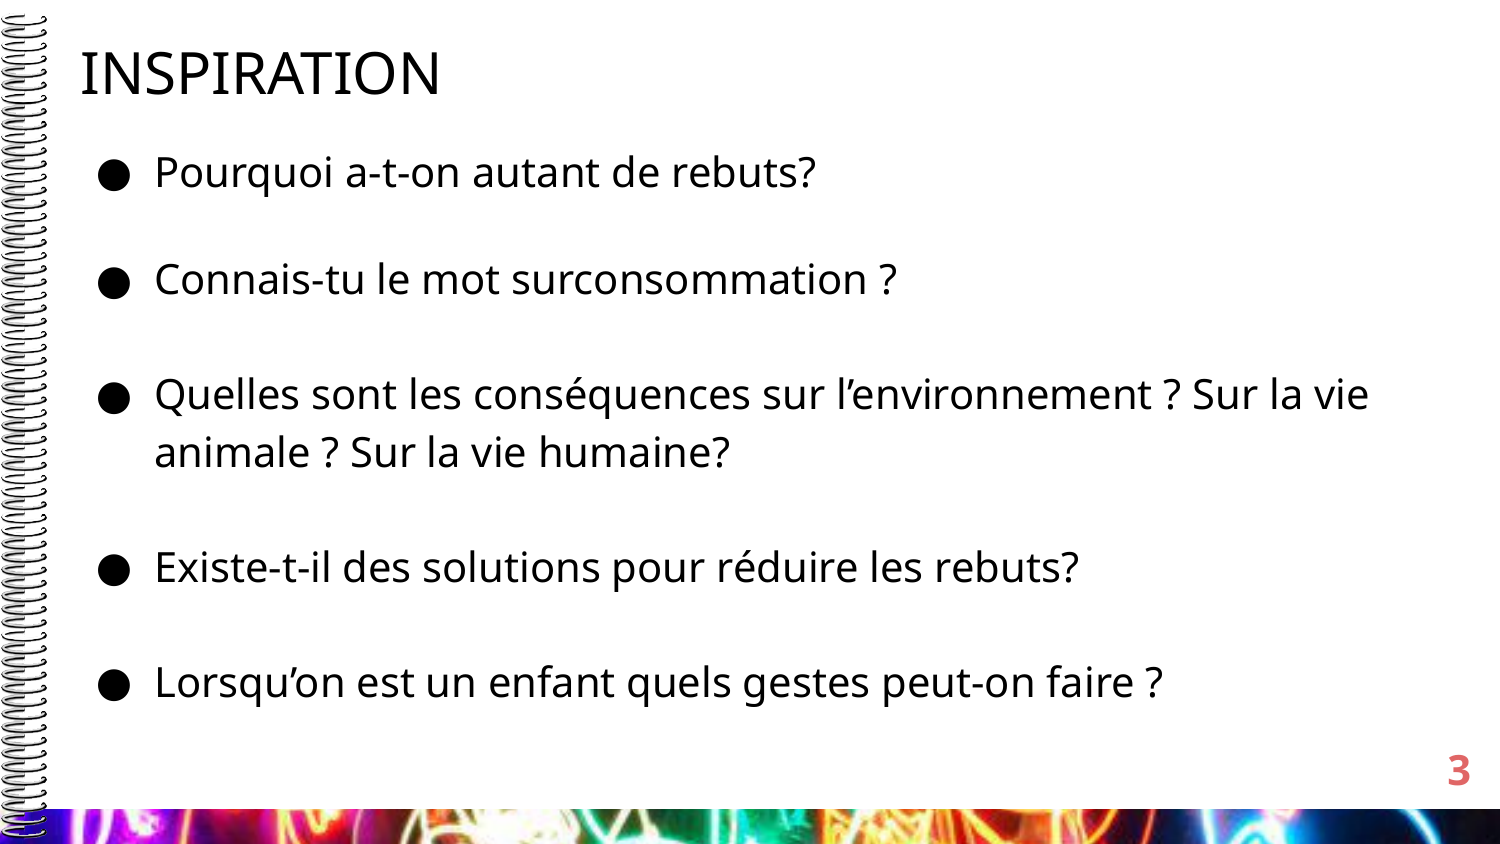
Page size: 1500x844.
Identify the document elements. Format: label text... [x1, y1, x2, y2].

picture [0, 0, 1500, 844]
title INSPIRATION [65, 20, 1464, 115]
title Pourquoi a-t-on autant de rebuts? Connais-tu le mot surconsommation ? Quelles sont les conséquences sur l’environnement ? Sur la vie animale ? Sur la vie humaine? Existe-t-il des solutions pour réduire les rebuts? Lorsqu’on est un enfant quels gestes peut-on faire ? [65, 122, 1464, 795]
text_box 3 [1430, 728, 1489, 807]
